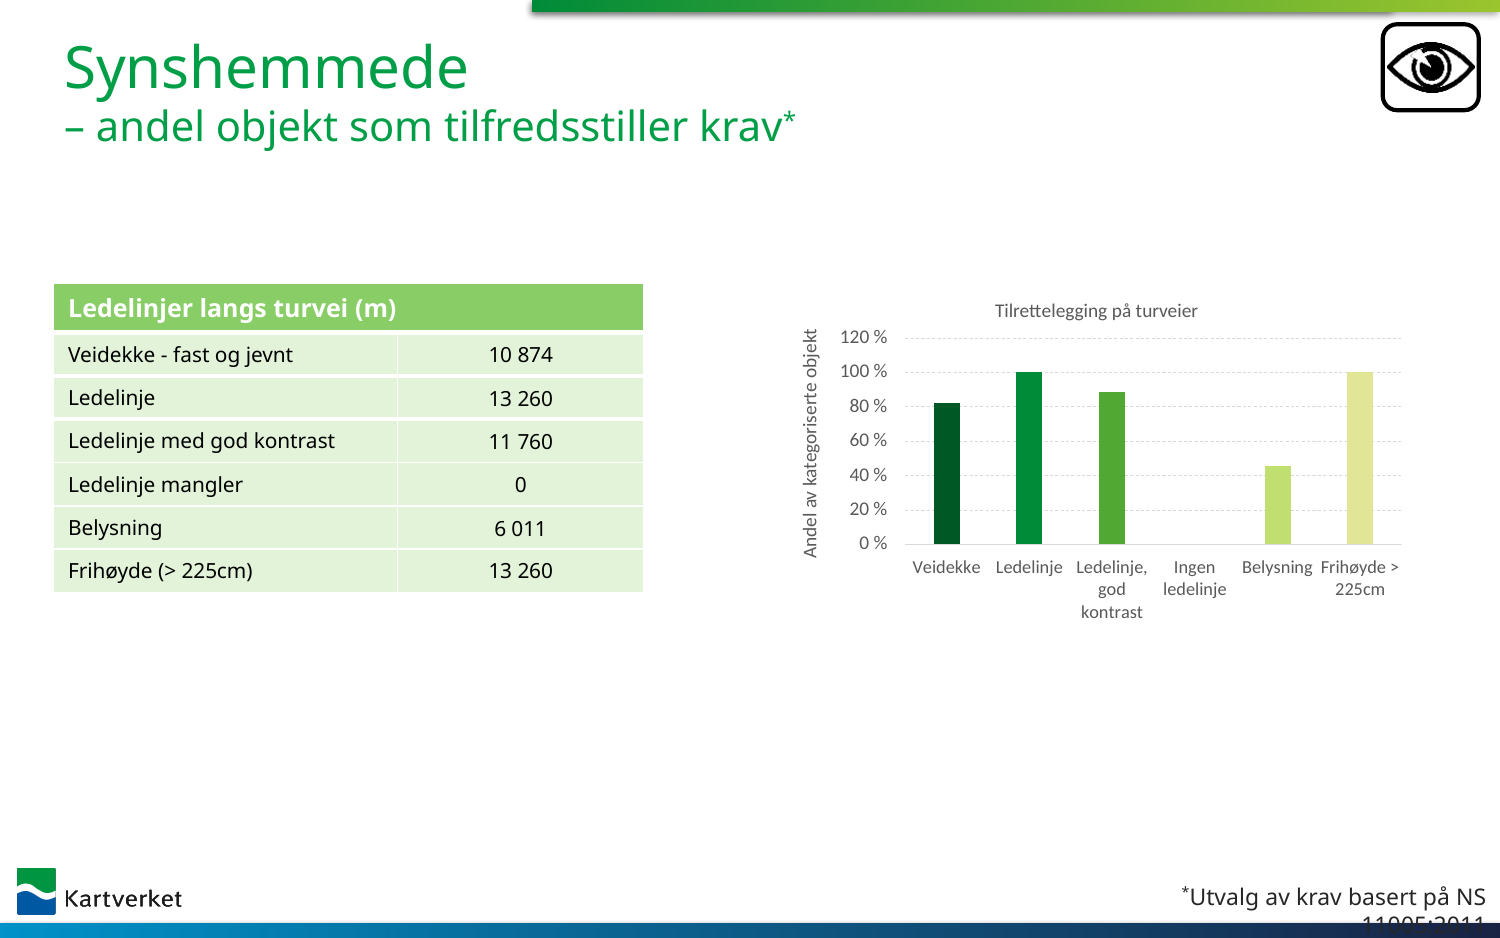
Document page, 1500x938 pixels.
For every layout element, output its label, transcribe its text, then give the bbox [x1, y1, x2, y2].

table_cell 11 760 [398, 421, 643, 462]
table_cell 0 [398, 463, 643, 505]
table_cell 10 874 [398, 335, 643, 374]
table_cell 13 260 [398, 378, 643, 417]
picture [791, 291, 1402, 630]
table_cell Ledelinje med god kontrast [54, 421, 397, 462]
table_header Ledelinjer langs turvei (m) [54, 284, 643, 330]
table_cell Ledelinje mangler [54, 463, 397, 505]
table_cell Veidekke - fast og jevnt [54, 335, 397, 374]
text_box *Utvalg av krav basert på NS 11005:2011 [1068, 873, 1500, 938]
table_cell 6 011 [398, 507, 643, 548]
table_cell Frihøyde (> 225cm) [54, 550, 397, 592]
table_cell Ledelinje [54, 378, 397, 417]
text_box Synshemmede – andel objekt som tilfredsstiller krav* [49, 24, 1431, 158]
table_cell 13 260 [398, 550, 643, 592]
table_cell Belysning [54, 507, 397, 548]
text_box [1382, 24, 1480, 111]
